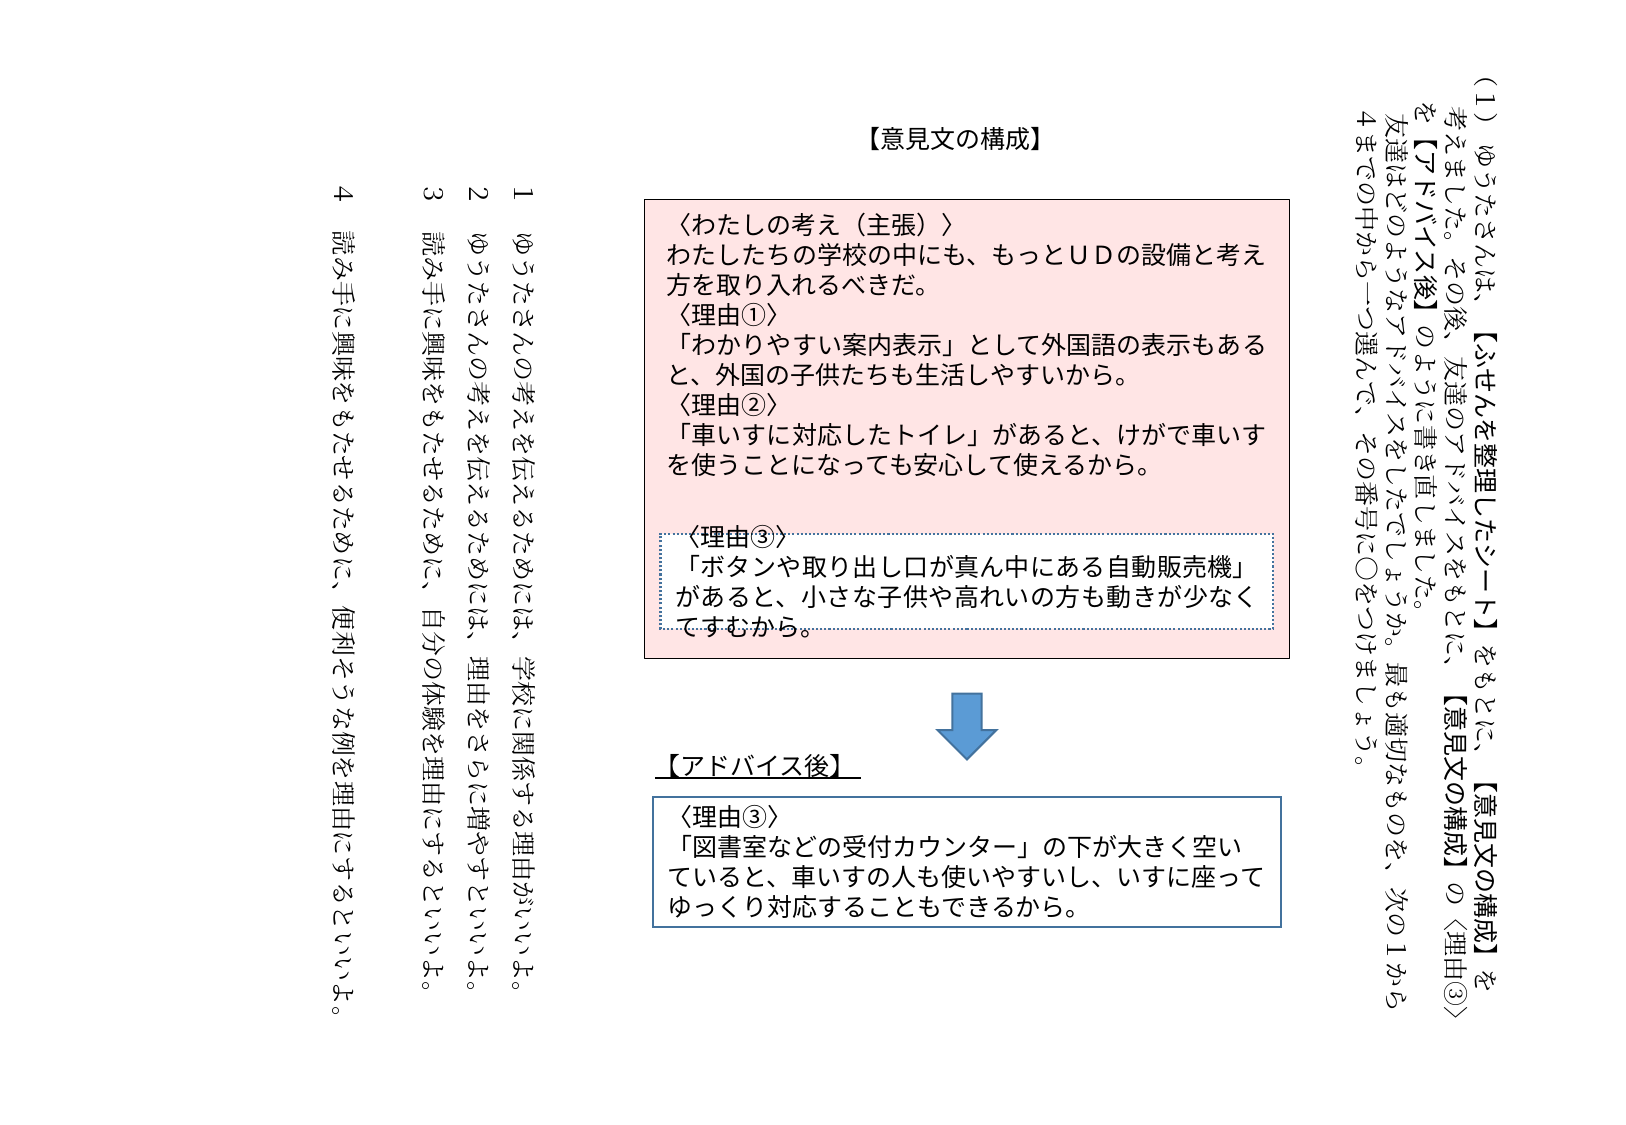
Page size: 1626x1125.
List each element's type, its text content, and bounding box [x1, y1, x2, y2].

text_box 【意見文の構成】 [772, 116, 1144, 161]
text_box [935, 692, 999, 761]
text_box 〈理由③〉 「図書室などの受付カウンター」の下が大きく空いていると、車いすの人も使いやすいし、いすに座ってゆっくり対応することもできるから。 [652, 796, 1282, 928]
text_box 【アドバイス後】 [575, 742, 947, 788]
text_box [644, 199, 1290, 659]
text_box （１） ゆうたさんは、【ふせんを整理したシート】をもとに、【意見文の構成】を 考えました。その後、友達のアドバイスをもとに、【意見文の構成】の〈理由③〉 を【アドバイス後】のように書き直しました。 友達はどのようなアドバイスをしたでしょうか。最も適切なものを、次の１から ４までの中から一つ選んで、その番号に○をつけましょう。 [1327, 47, 1510, 1055]
text_box １ ゆうたさんの考えを伝えるためには、学校に関係する理由がいいよ。 ２ ゆうたさんの考えを伝えるためには、理由をさらに増やすといいよ。 ３ 読み手に興味をもたせるために、自分の体験を理由にするといいよ。 ４ 読み手に興味をもたせるために、便利そうな例を理由にするといいよ。 [303, 116, 592, 1086]
